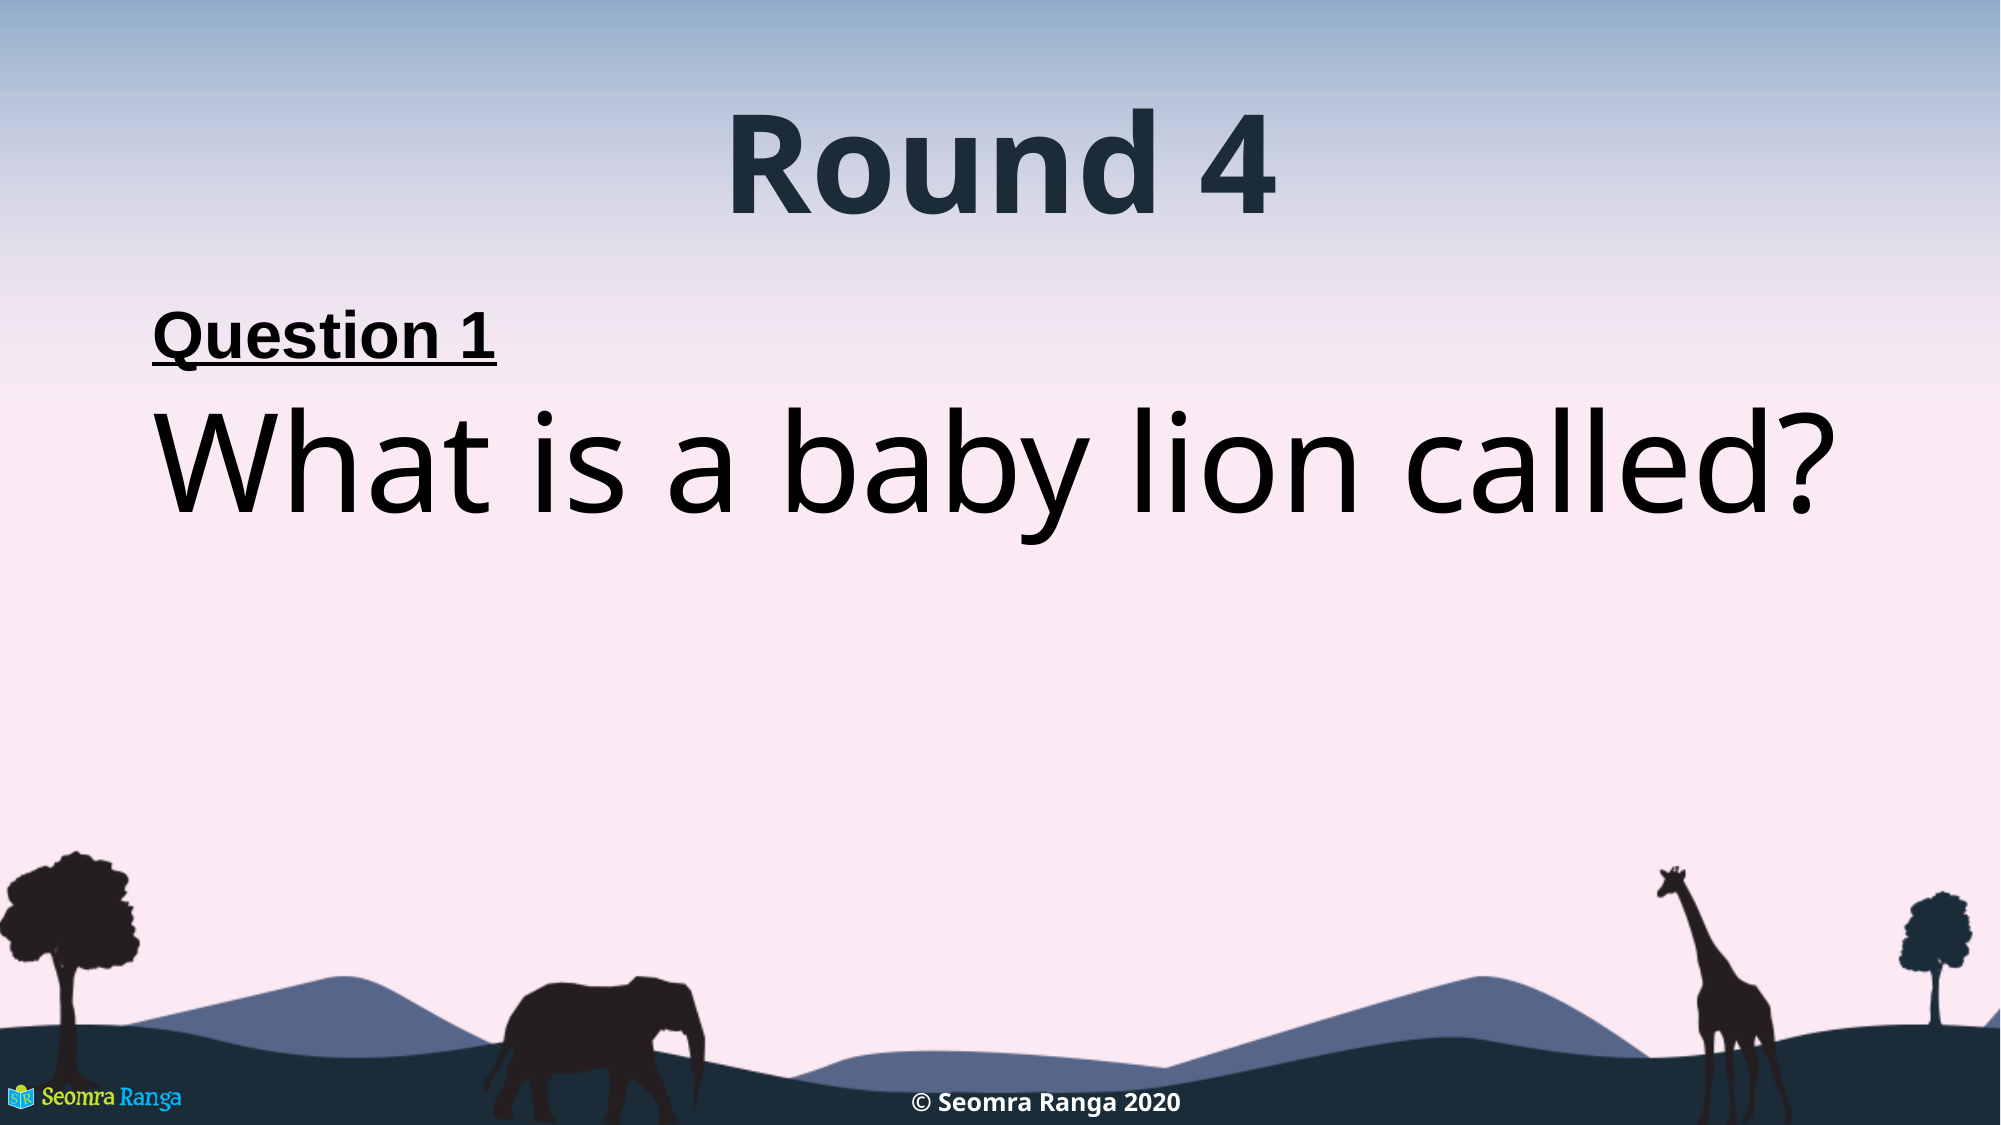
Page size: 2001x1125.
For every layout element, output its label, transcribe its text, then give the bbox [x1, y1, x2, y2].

picture [0, 0, 2001, 1125]
title Round 4 [137, 59, 1863, 278]
list Question 1 What is a baby lion called? [137, 293, 1863, 1014]
text_box © Seomra Ranga 2020 www.seomraranga.com [762, 1079, 1330, 1125]
